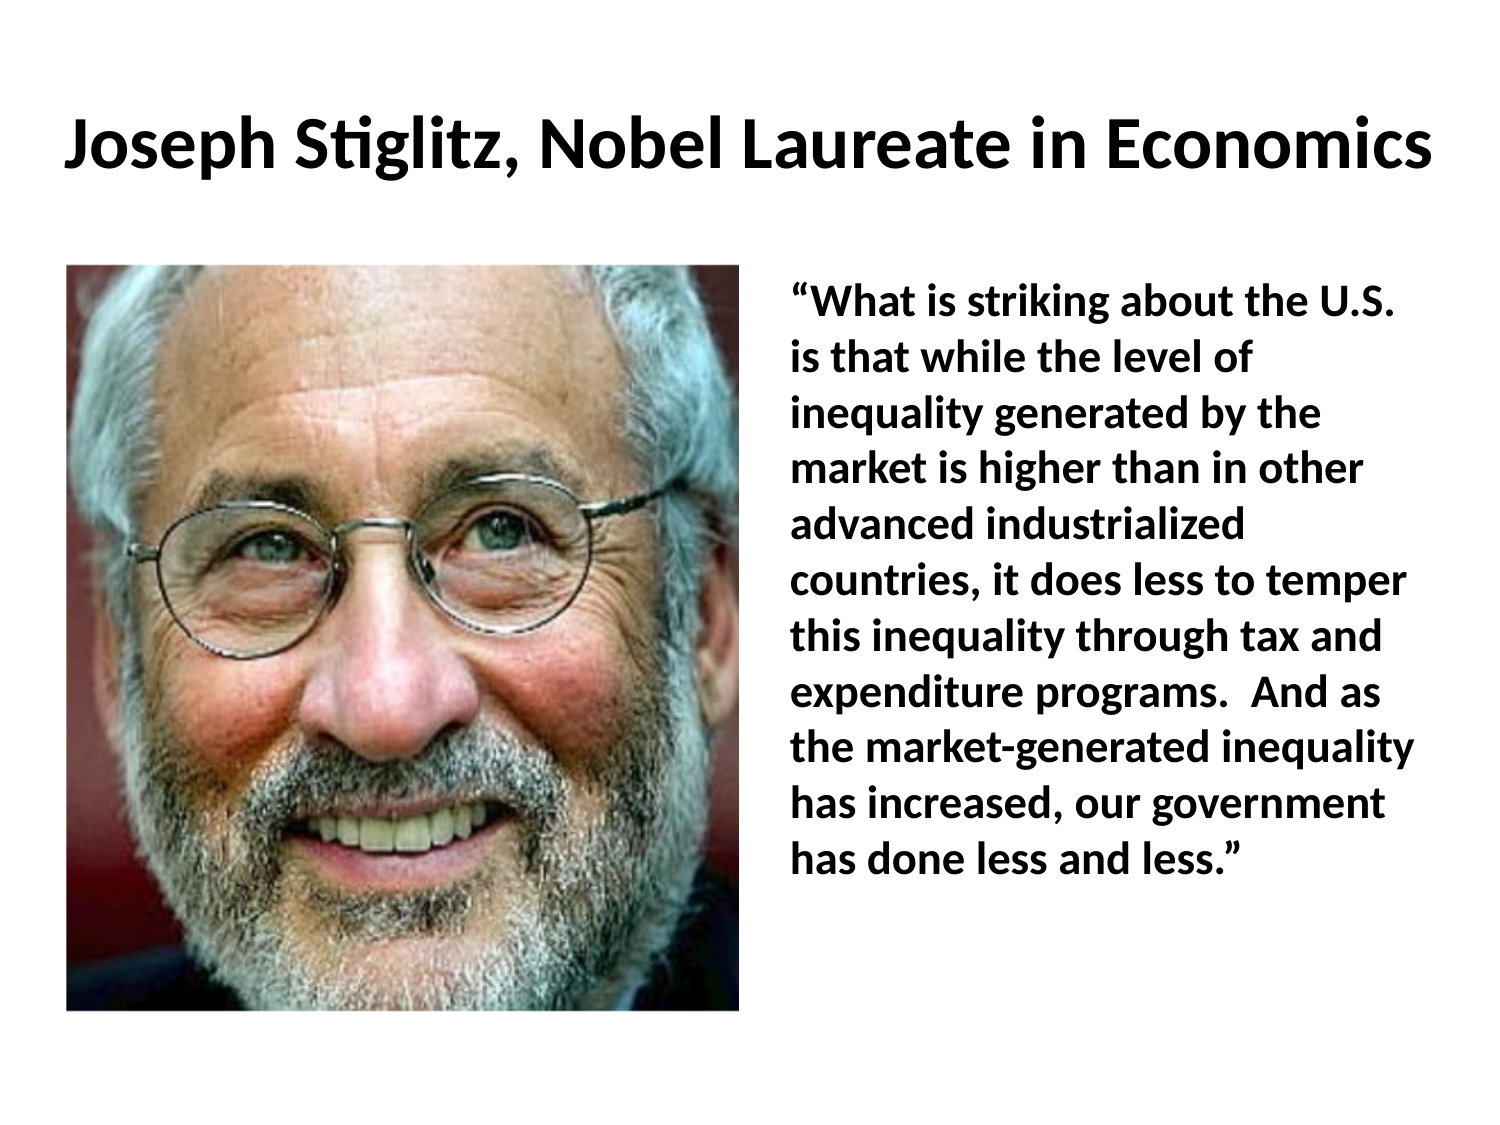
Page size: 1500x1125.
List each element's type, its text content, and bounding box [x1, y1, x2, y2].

picture [62, 262, 740, 1013]
list “What is striking about the U.S. is that while the level of inequality generated by the market is higher than in other advanced industrialized countries, it does less to temper this inequality through tax and expenditure programs. And as the market-generated inequality has increased, our government has done less and less.” [774, 262, 1438, 1005]
title Joseph Stiglitz, Nobel Laureate in Economics [37, 45, 1463, 233]
